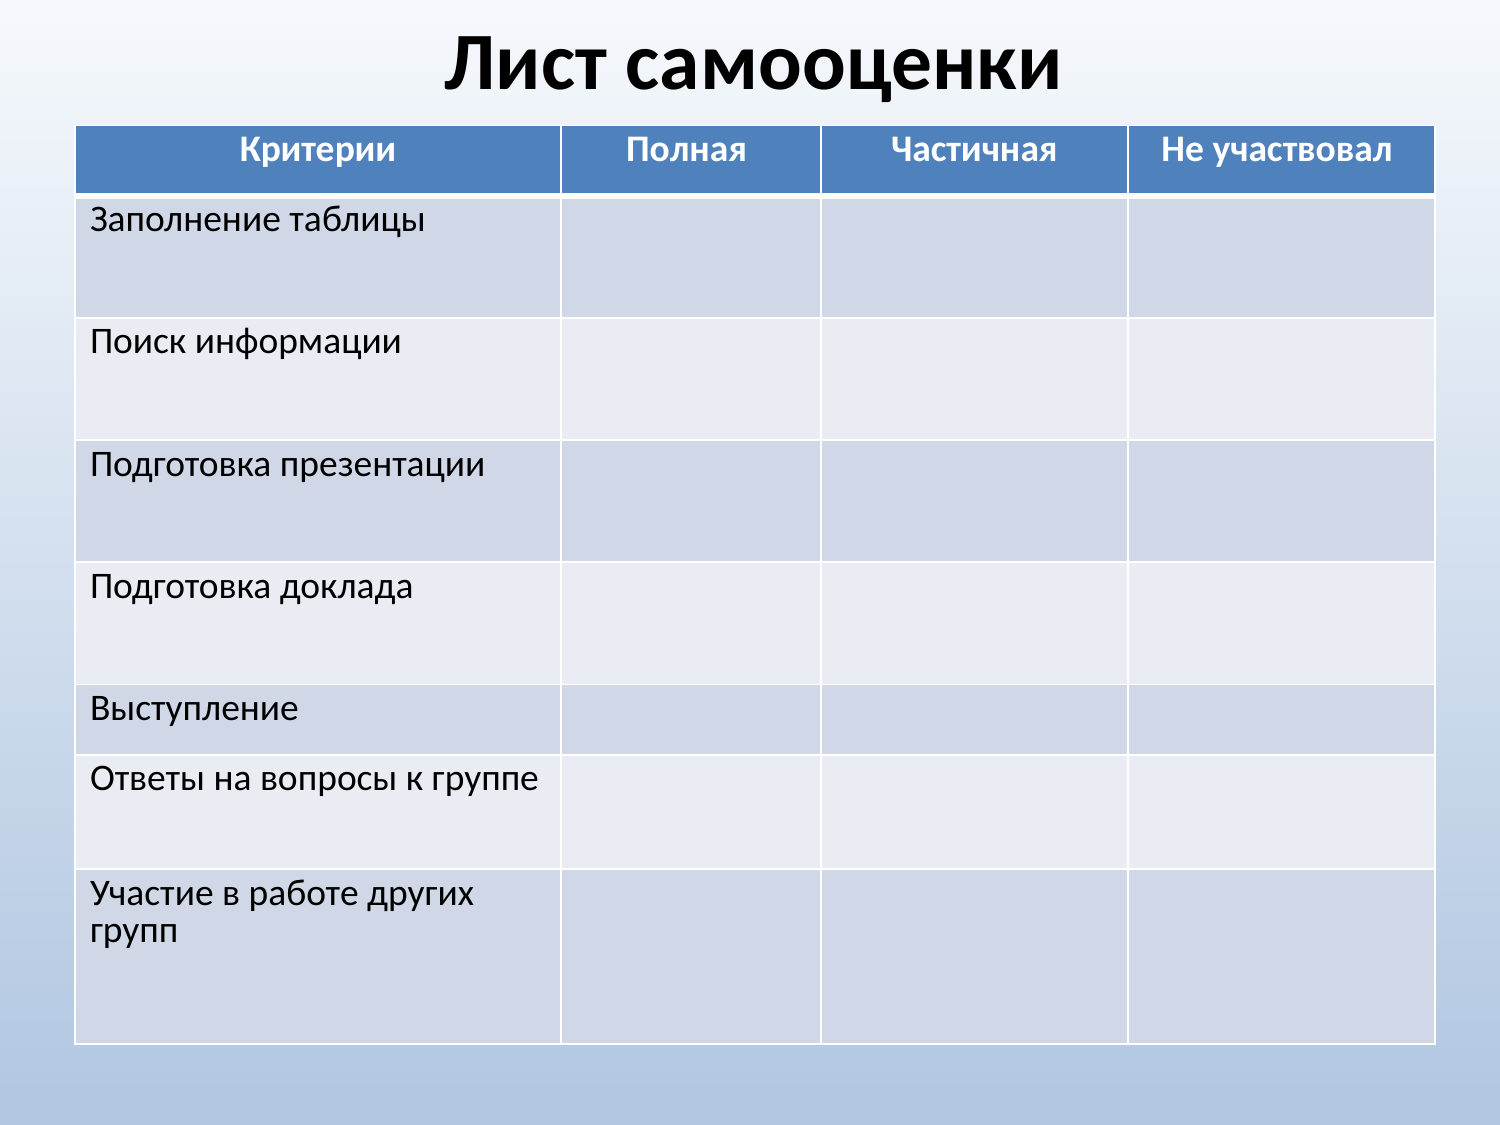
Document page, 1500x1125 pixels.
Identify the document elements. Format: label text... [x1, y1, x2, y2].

table_cell Подготовка доклада [76, 563, 560, 684]
table_cell [562, 870, 820, 1043]
table_cell Заполнение таблицы [76, 199, 560, 317]
table_cell [562, 441, 820, 561]
table_header Критерии [76, 126, 560, 193]
table_cell [822, 756, 1127, 868]
table_cell [1129, 756, 1434, 868]
table_header Частичная [822, 126, 1127, 193]
table_cell [1129, 563, 1434, 684]
table_cell [822, 563, 1127, 684]
table_cell Подготовка презентации [76, 441, 560, 561]
table_cell Выступление [76, 685, 560, 754]
table_header Полная [562, 126, 820, 193]
table_cell [1129, 870, 1434, 1043]
table_cell [562, 685, 820, 754]
table_cell Участие в работе других групп [76, 870, 560, 1043]
table_cell [562, 199, 820, 317]
table_cell [822, 685, 1127, 754]
table_cell [1129, 685, 1434, 754]
table_cell Поиск информации [76, 319, 560, 439]
table_cell [1129, 319, 1434, 439]
table_cell [1129, 199, 1434, 317]
table_cell [822, 870, 1127, 1043]
table_cell [822, 199, 1127, 317]
table_cell [1129, 441, 1434, 561]
table_header Не участвовал [1129, 126, 1434, 193]
table_cell [822, 441, 1127, 561]
table_cell [822, 319, 1127, 439]
table_cell [562, 563, 820, 684]
title Лист самооценки [78, 0, 1429, 114]
table_cell Ответы на вопросы к группе [76, 756, 560, 868]
table_cell [562, 756, 820, 868]
table_cell [562, 319, 820, 439]
